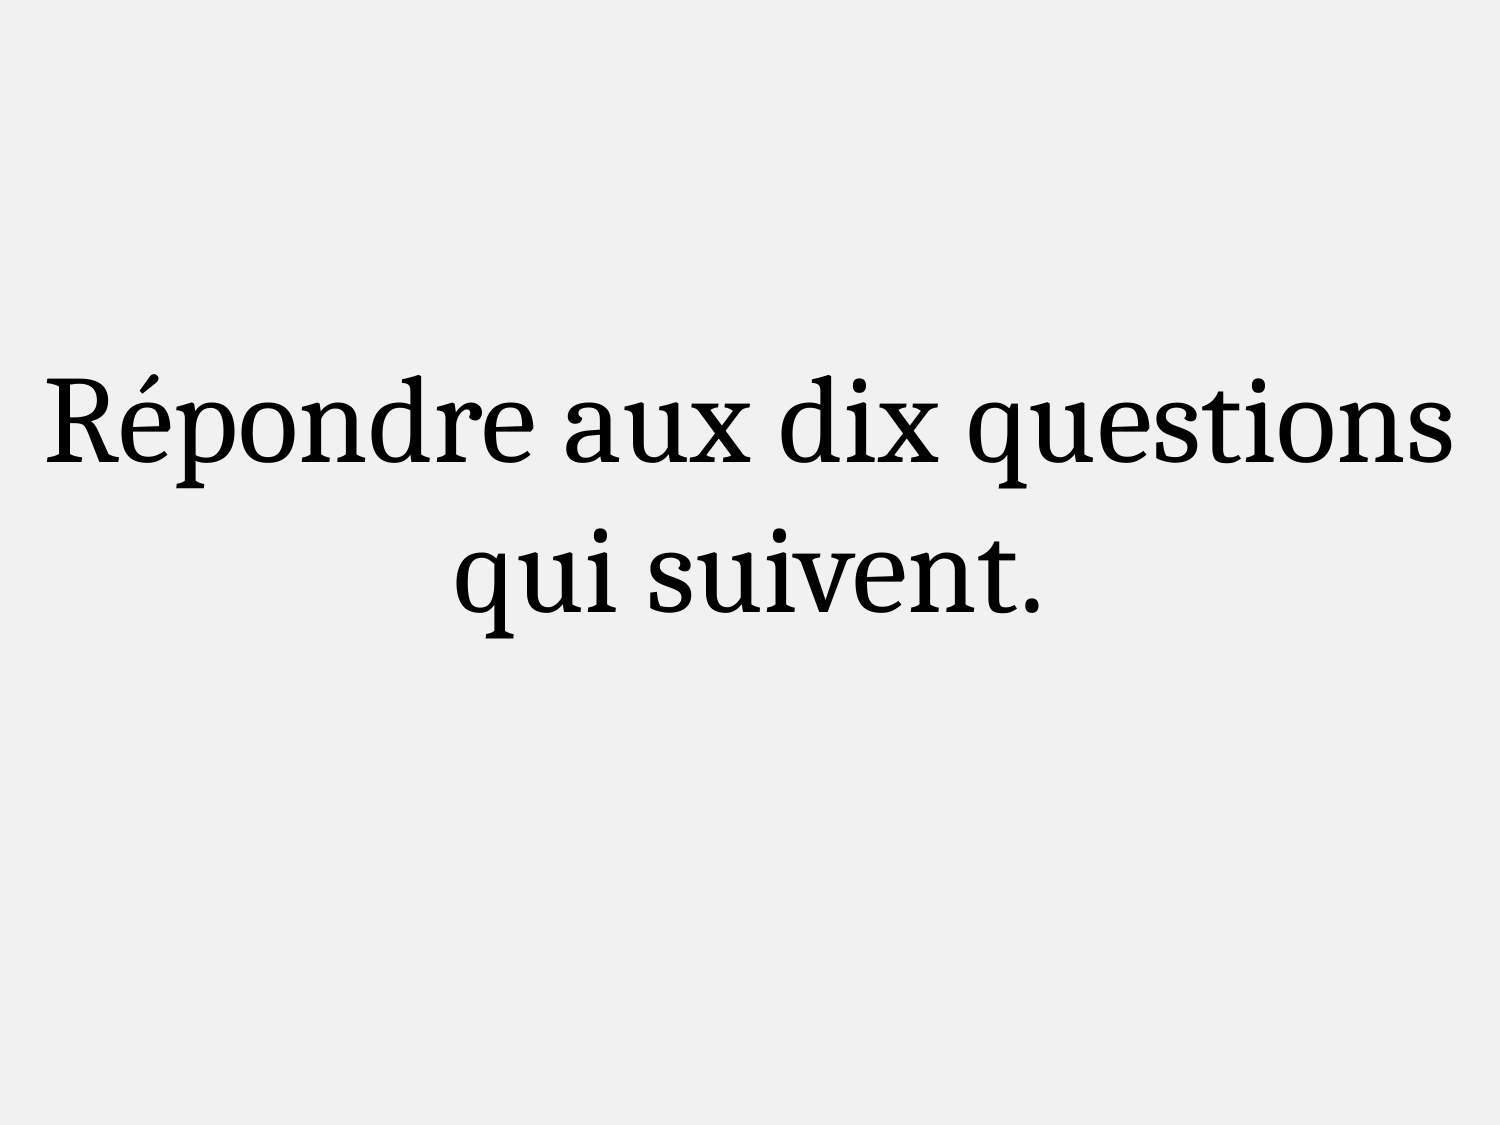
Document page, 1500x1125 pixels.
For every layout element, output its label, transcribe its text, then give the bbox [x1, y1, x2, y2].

title Répondre aux dix questions qui suivent. [0, 0, 1500, 1125]
